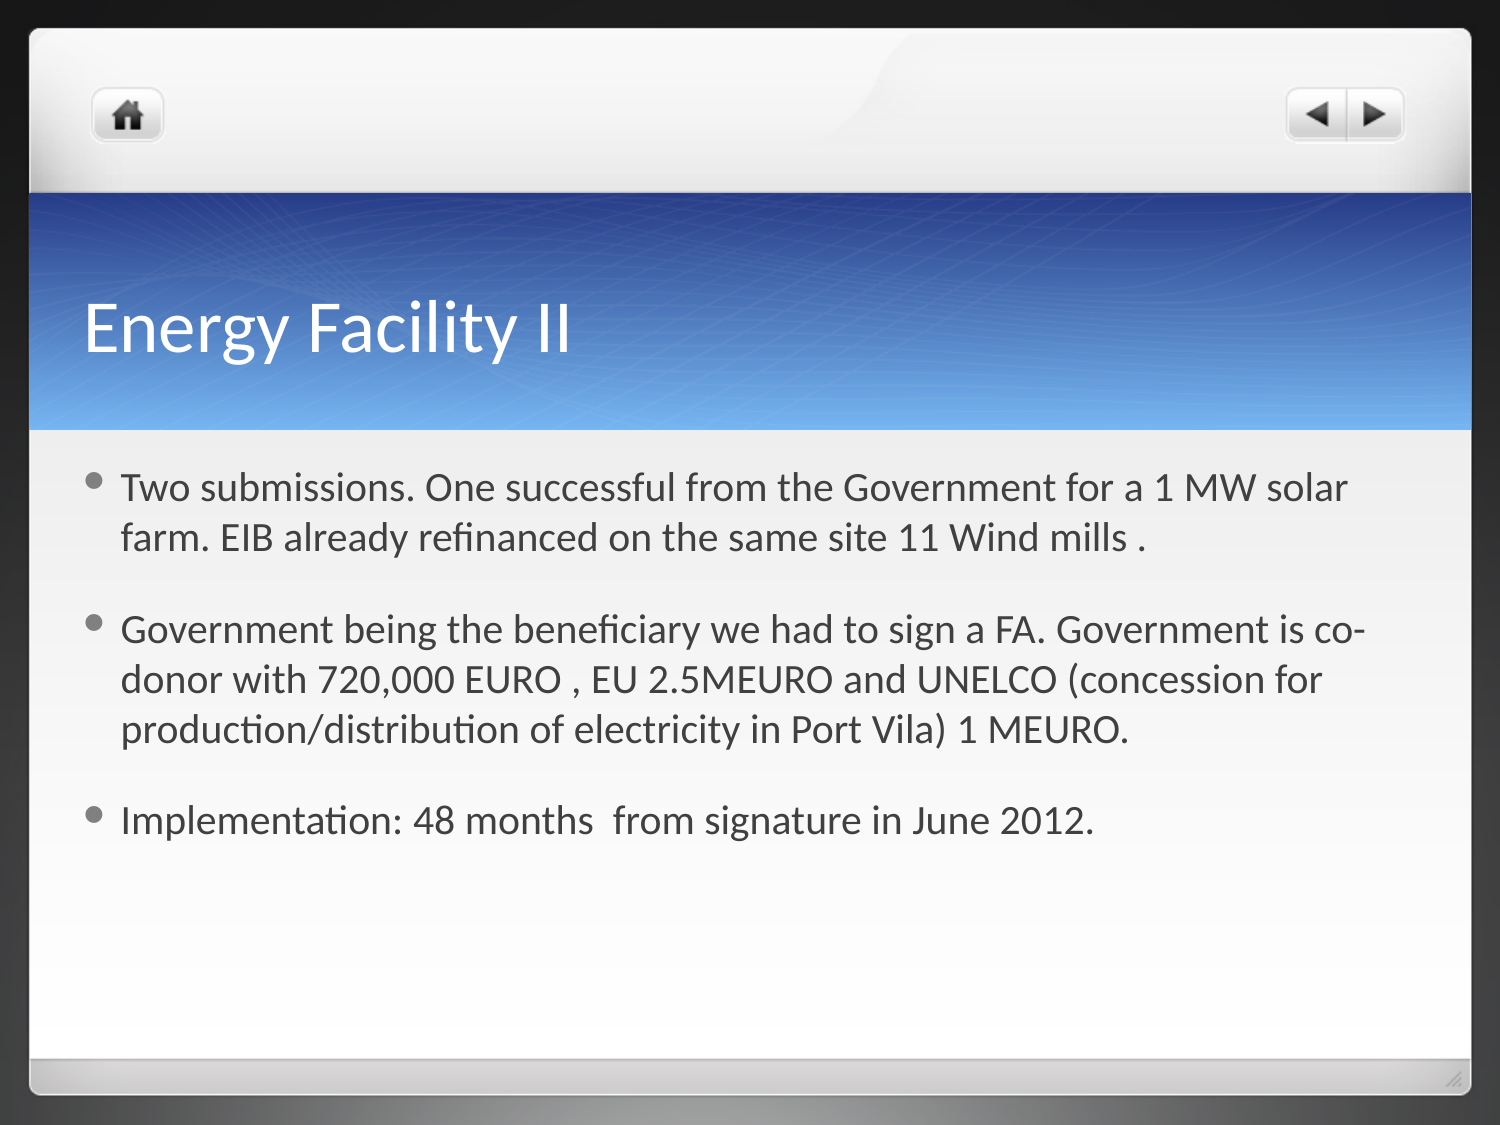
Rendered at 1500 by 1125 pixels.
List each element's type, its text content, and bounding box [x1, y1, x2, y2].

title Energy Facility II [68, 238, 1432, 375]
list Two submissions. One successful from the Government for a 1 MW solar farm. EIB already refinanced on the same site 11 Wind mills . Government being the beneficiary we had to sign a FA. Government is co-donor with 720,000 EURO , EU 2.5MEURO and UNELCO (concession for production/distribution of electricity in Port Vila) 1 MEURO. Implementation: 48 months from signature in June 2012. [68, 452, 1432, 1025]
picture [0, 0, 1500, 1125]
